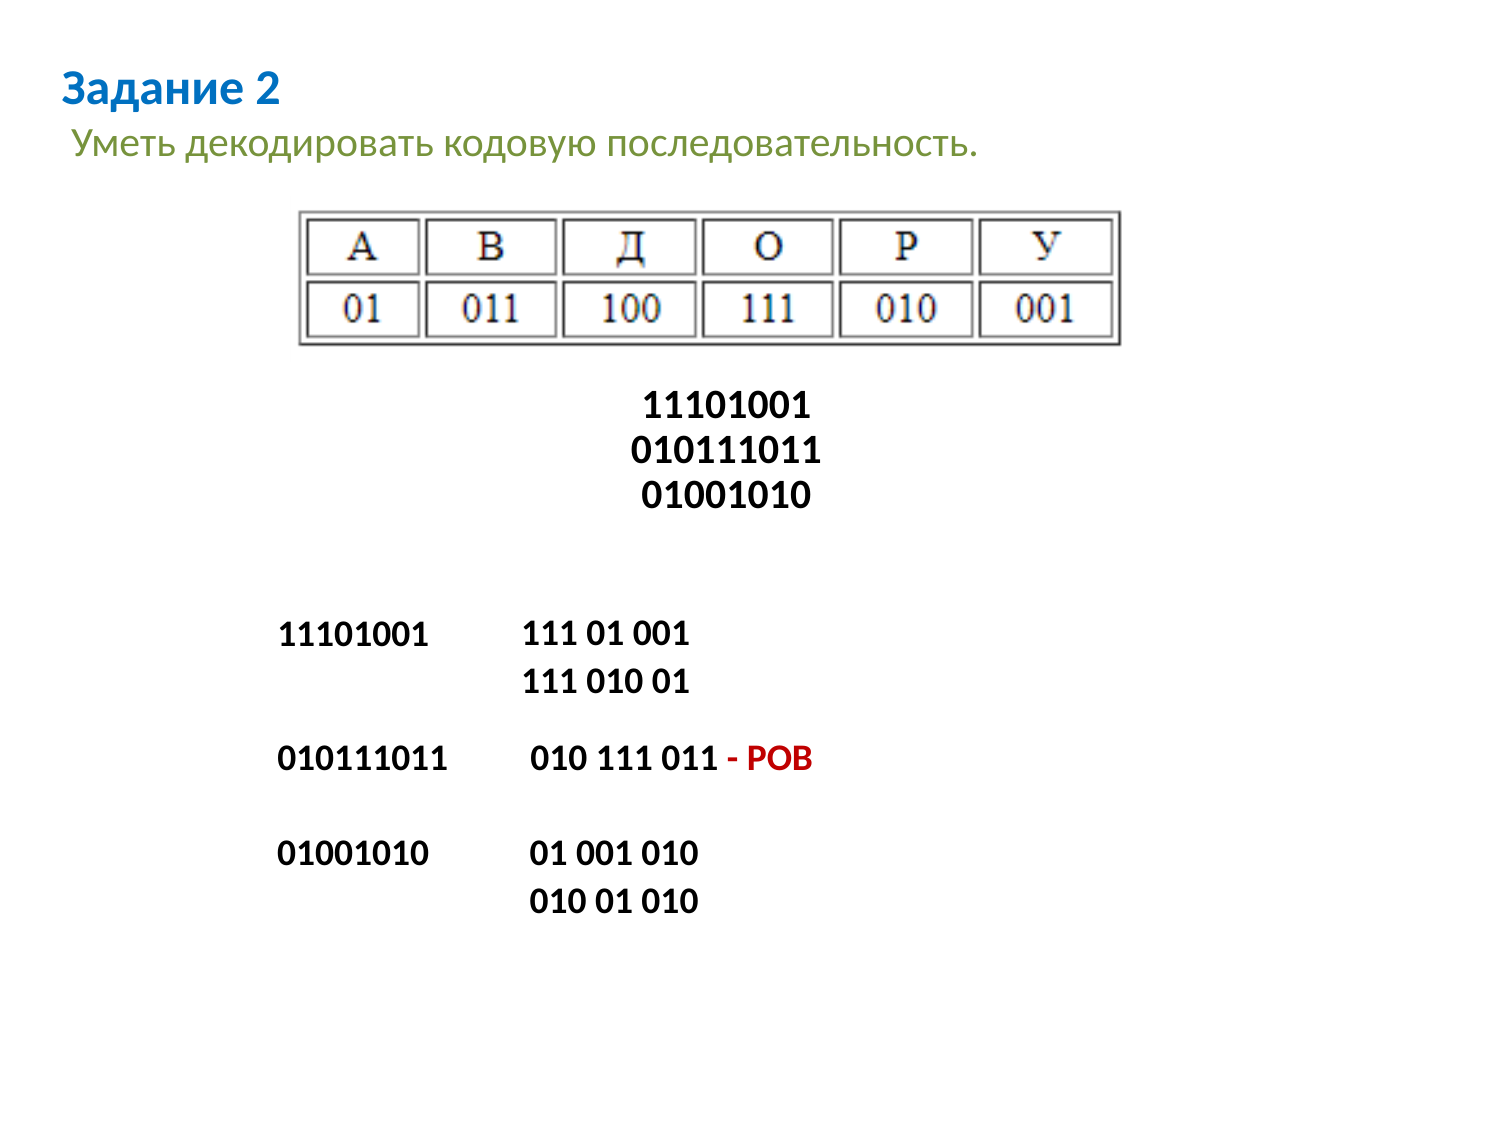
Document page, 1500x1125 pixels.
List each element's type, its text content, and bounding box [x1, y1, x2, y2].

text_box 010 111 011 - РОВ [515, 722, 829, 786]
text_box 010111011 [262, 722, 464, 786]
text_box 01001010 [262, 817, 445, 881]
picture [289, 195, 1145, 362]
text_box 111 01 001 111 010 01 [506, 597, 714, 709]
text_box 11101001 [262, 597, 453, 661]
table_header 11101001 010111011 01001010 [515, 386, 938, 561]
text_box 01 001 010 010 01 010 [514, 817, 714, 929]
text_box Задание 2 Уметь декодировать кодовую последовательность. [46, 46, 1442, 172]
